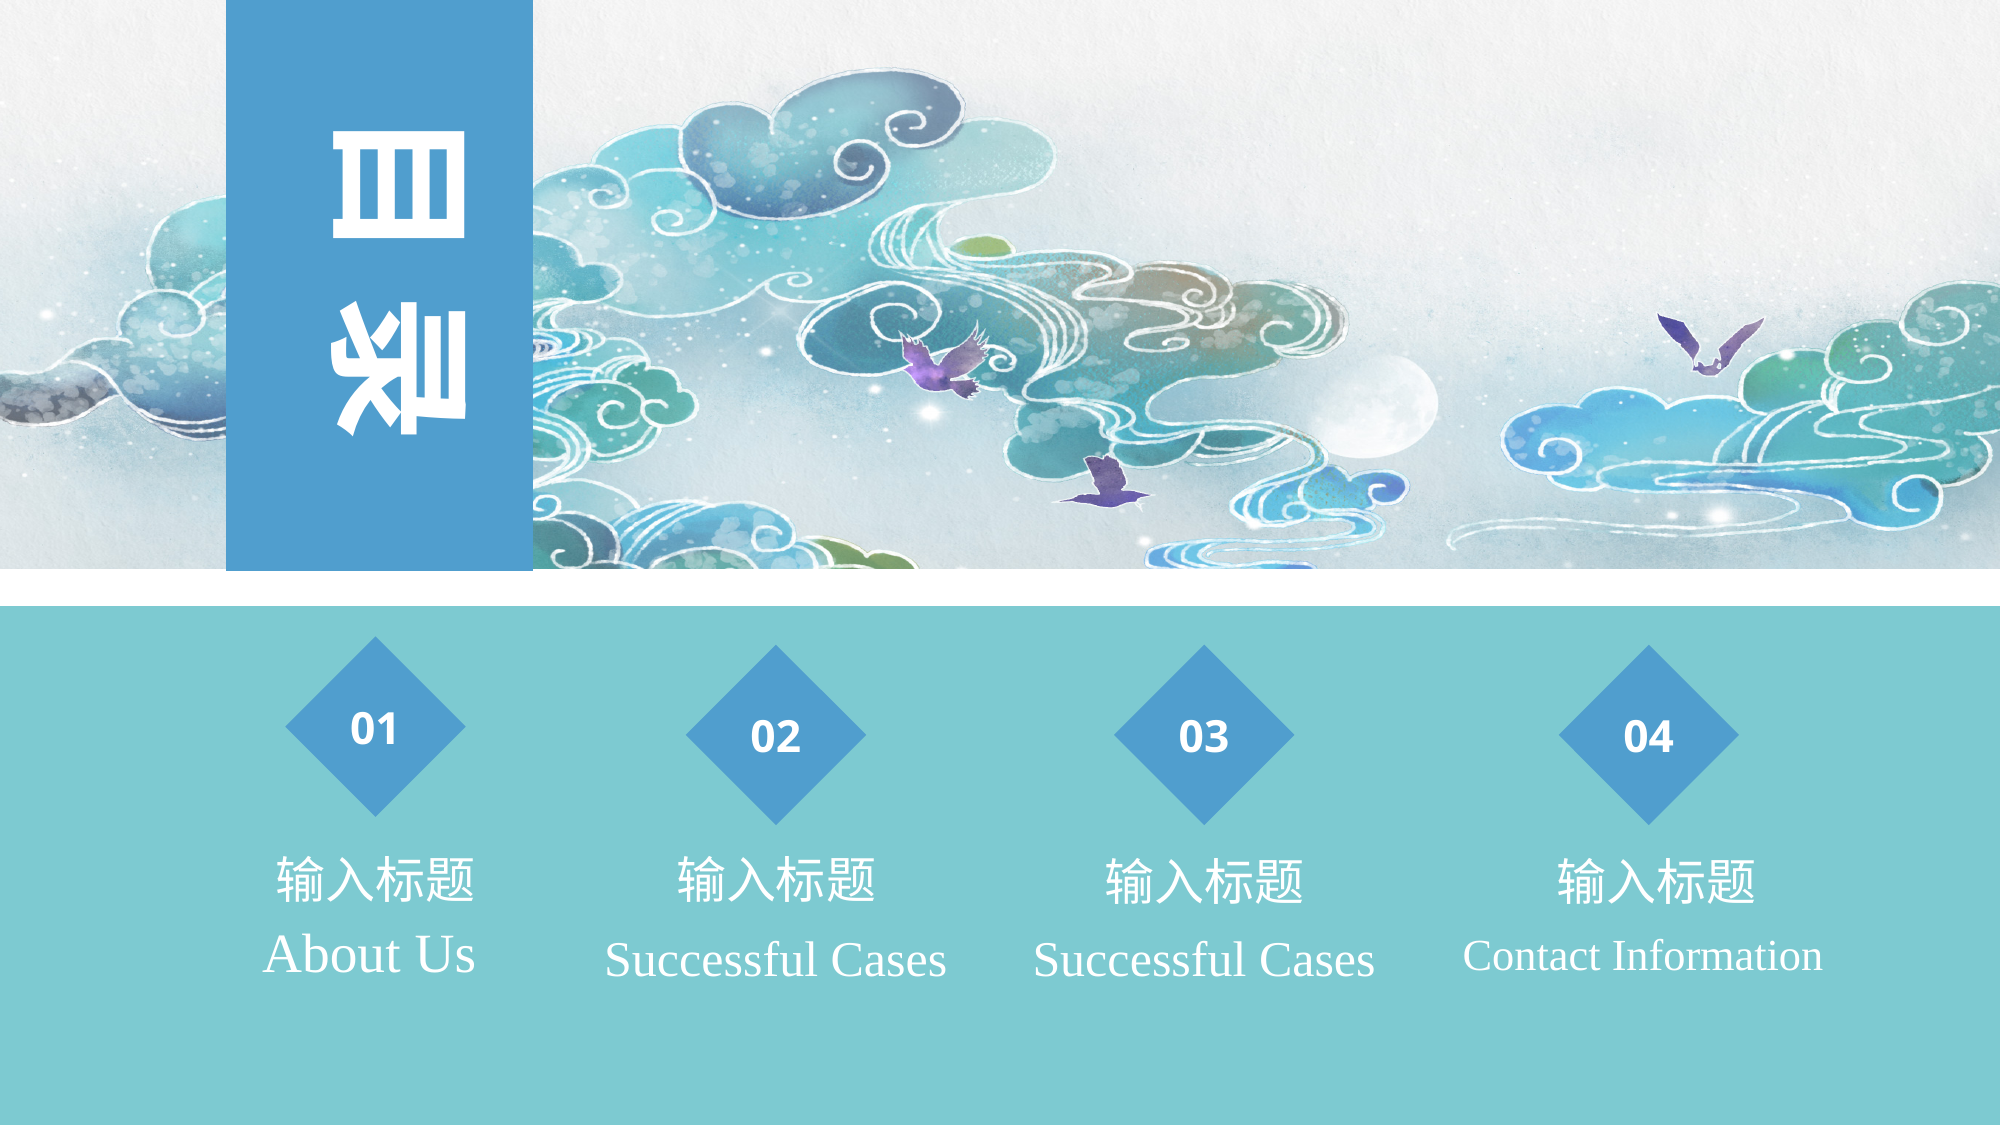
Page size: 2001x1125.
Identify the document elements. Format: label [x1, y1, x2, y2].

text_box [186, 636, 1872, 995]
text_box [0, 0, 2000, 606]
